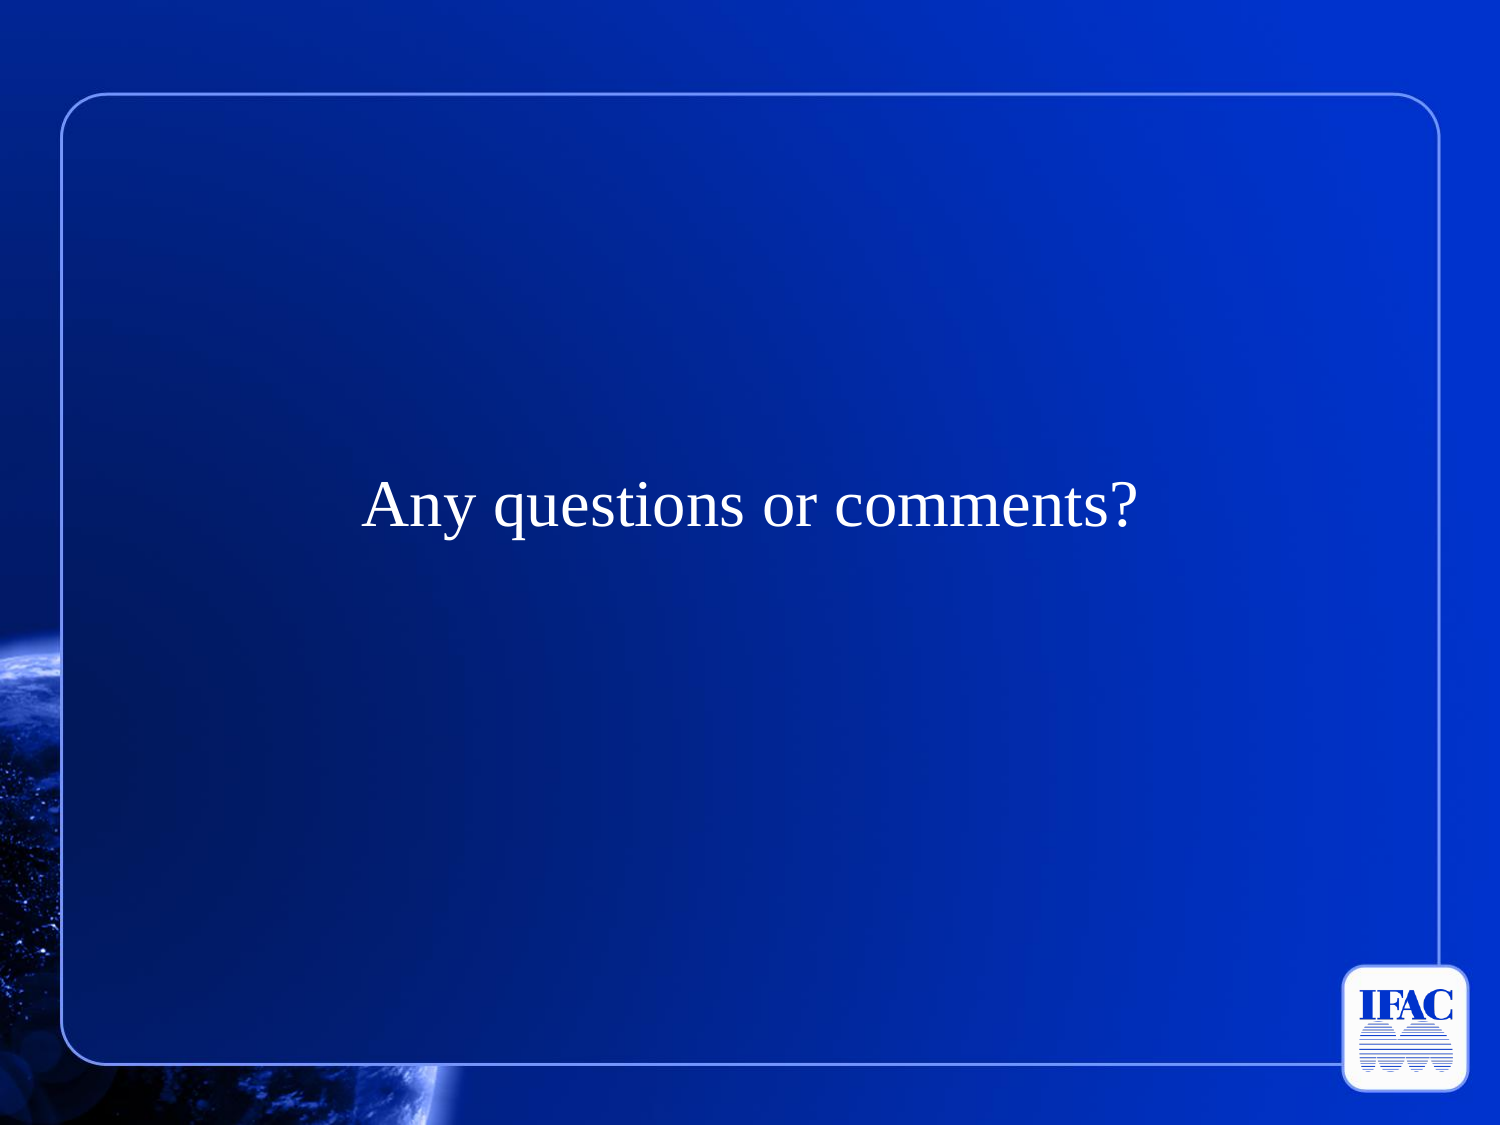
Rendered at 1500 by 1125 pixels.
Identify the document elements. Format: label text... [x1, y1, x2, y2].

text_box Any questions or comments? [252, 452, 1250, 547]
picture [0, 0, 1500, 1125]
